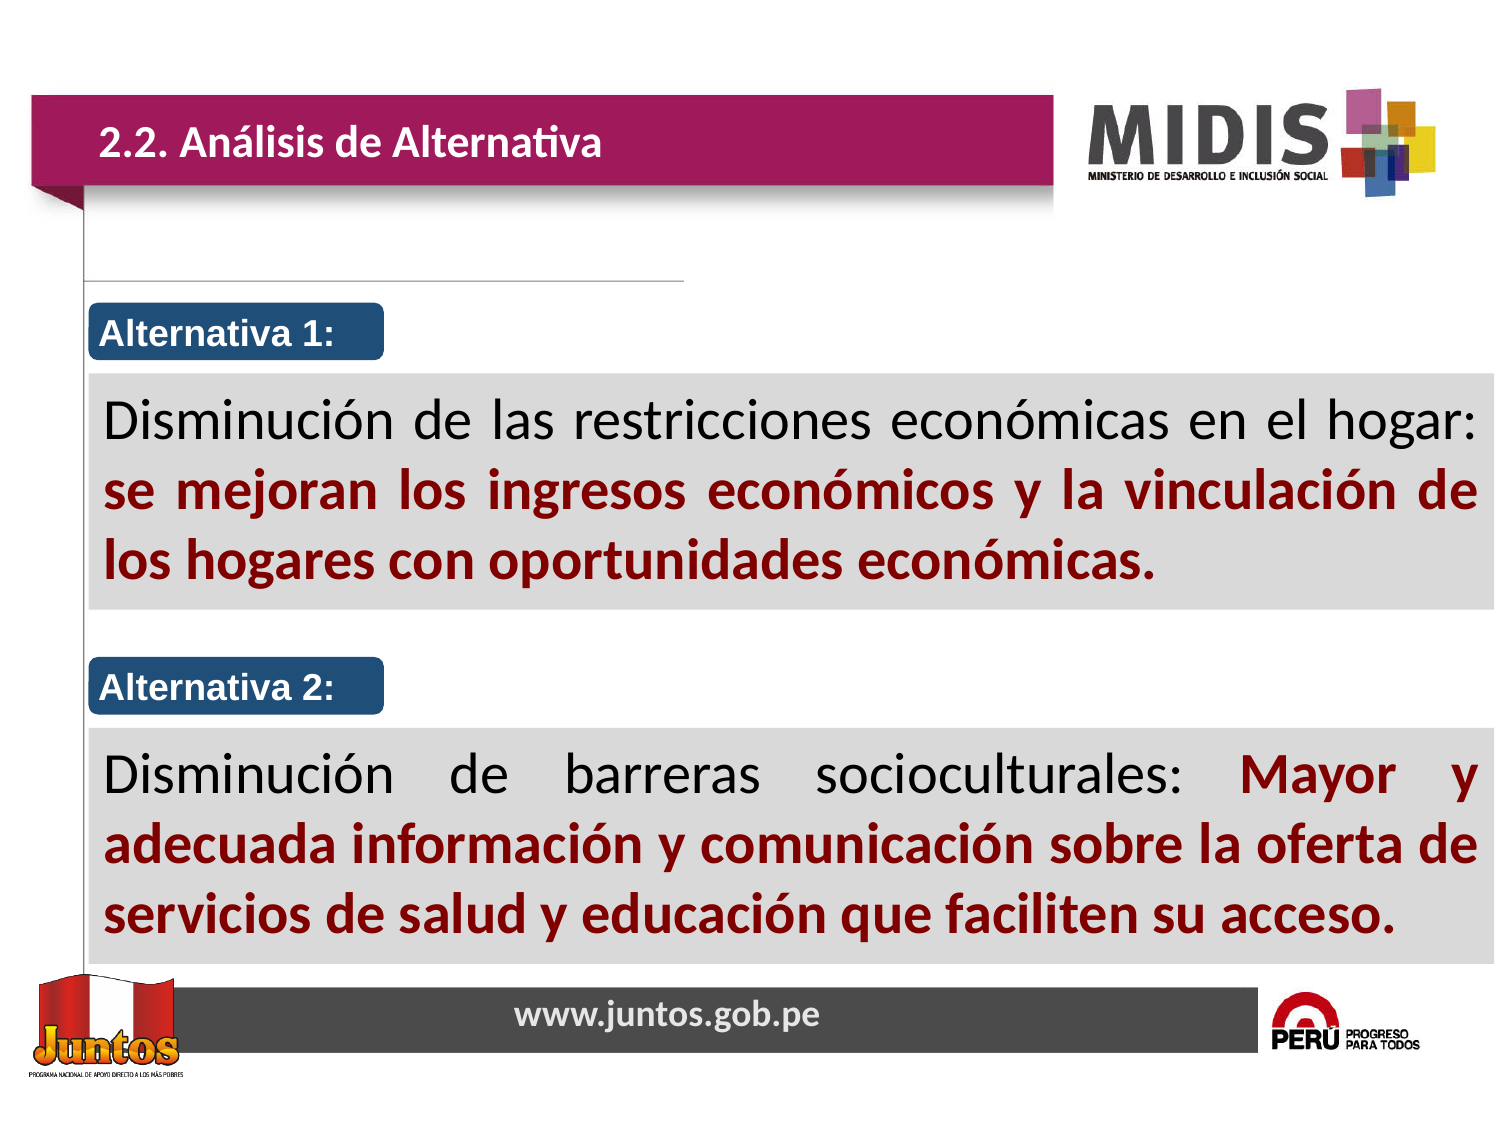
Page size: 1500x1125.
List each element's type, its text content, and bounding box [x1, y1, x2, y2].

text_box Disminución de las restricciones económicas en el hogar: se mejoran los ingresos económicos y la vinculación de los hogares con oportunidades económicas. [88, 373, 1495, 610]
text_box Alternativa 1: [88, 302, 384, 361]
text_box Alternativa 2: [88, 656, 384, 715]
text_box 2.2. Análisis de Alternativa [85, 104, 1004, 173]
text_box Disminución de barreras socioculturales: Mayor y adecuada información y comunicación sobre la oferta de servicios de salud y educación que faciliten su acceso. [88, 727, 1495, 964]
picture [0, 0, 1500, 1125]
